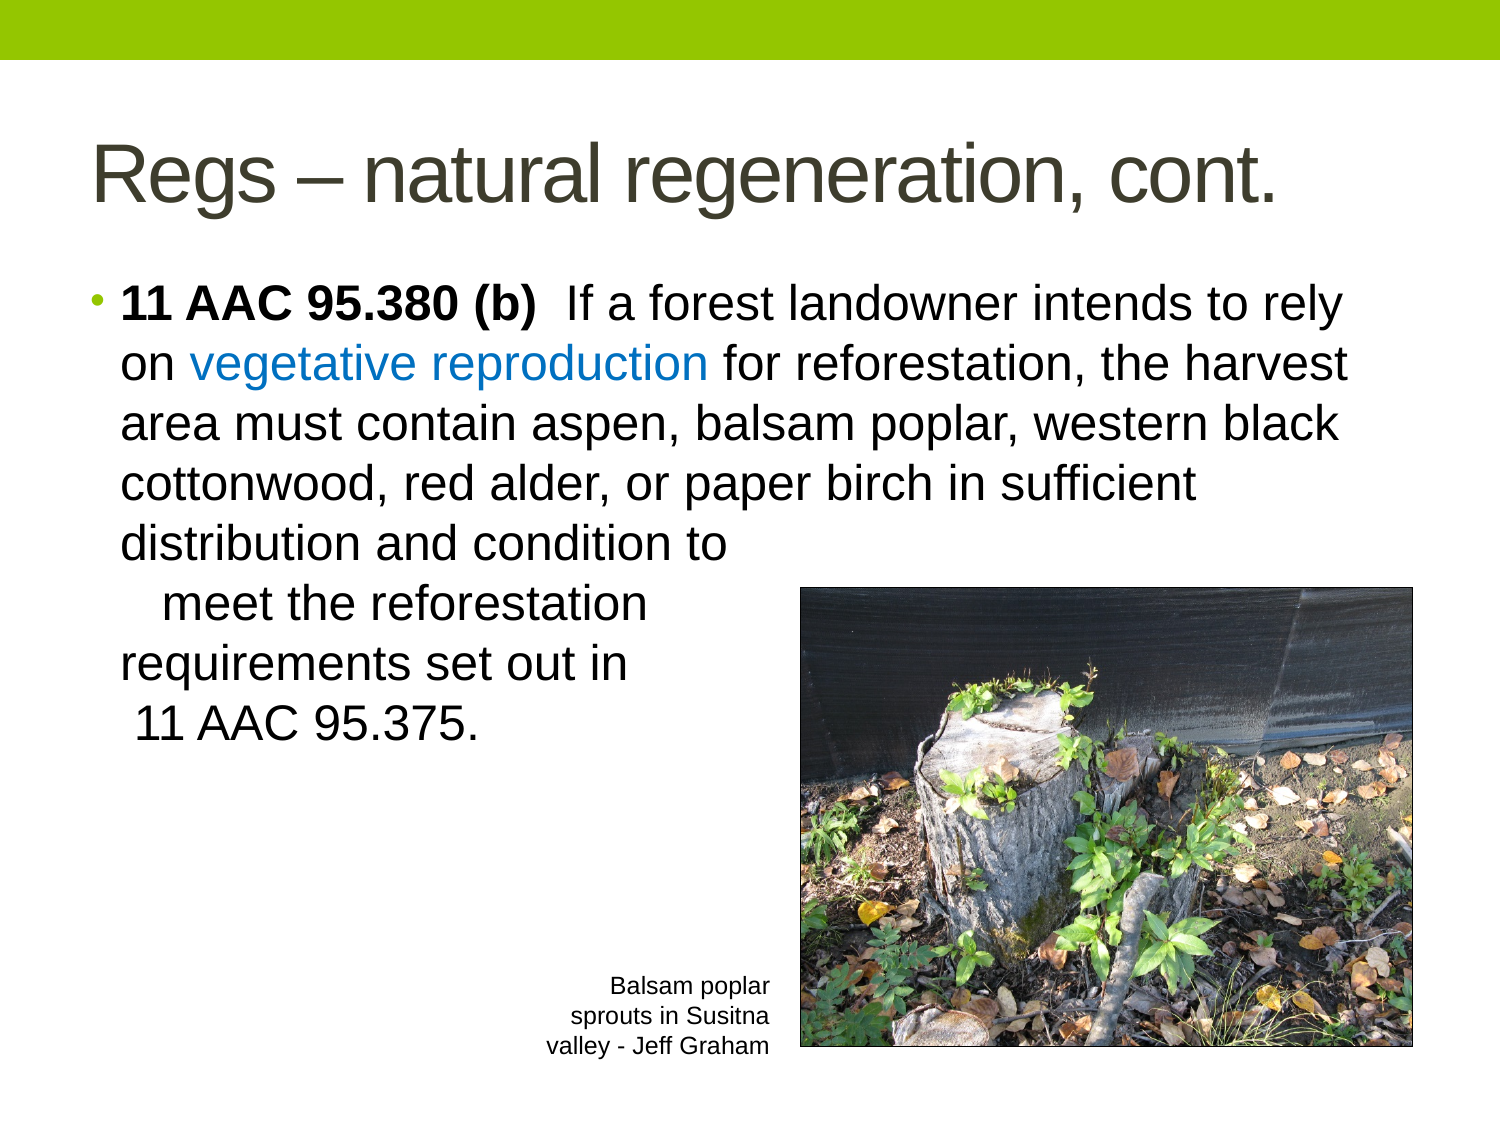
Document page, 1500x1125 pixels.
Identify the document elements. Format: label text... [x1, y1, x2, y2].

list 11 AAC 95.380 (b) If a forest landowner intends to rely on vegetative reproduction for reforestation, the harvest area must contain aspen, balsam poplar, western black cottonwood, red alder, or paper birch in sufficient distribution and condition to meet the reforestation requirements set out in 11 AAC 95.375. [75, 262, 1425, 1063]
text_box Balsam poplar sprouts in Susitna valley - Jeff Graham [512, 962, 785, 1067]
title Regs – natural regeneration, cont. [75, 87, 1425, 250]
picture [799, 587, 1413, 1047]
